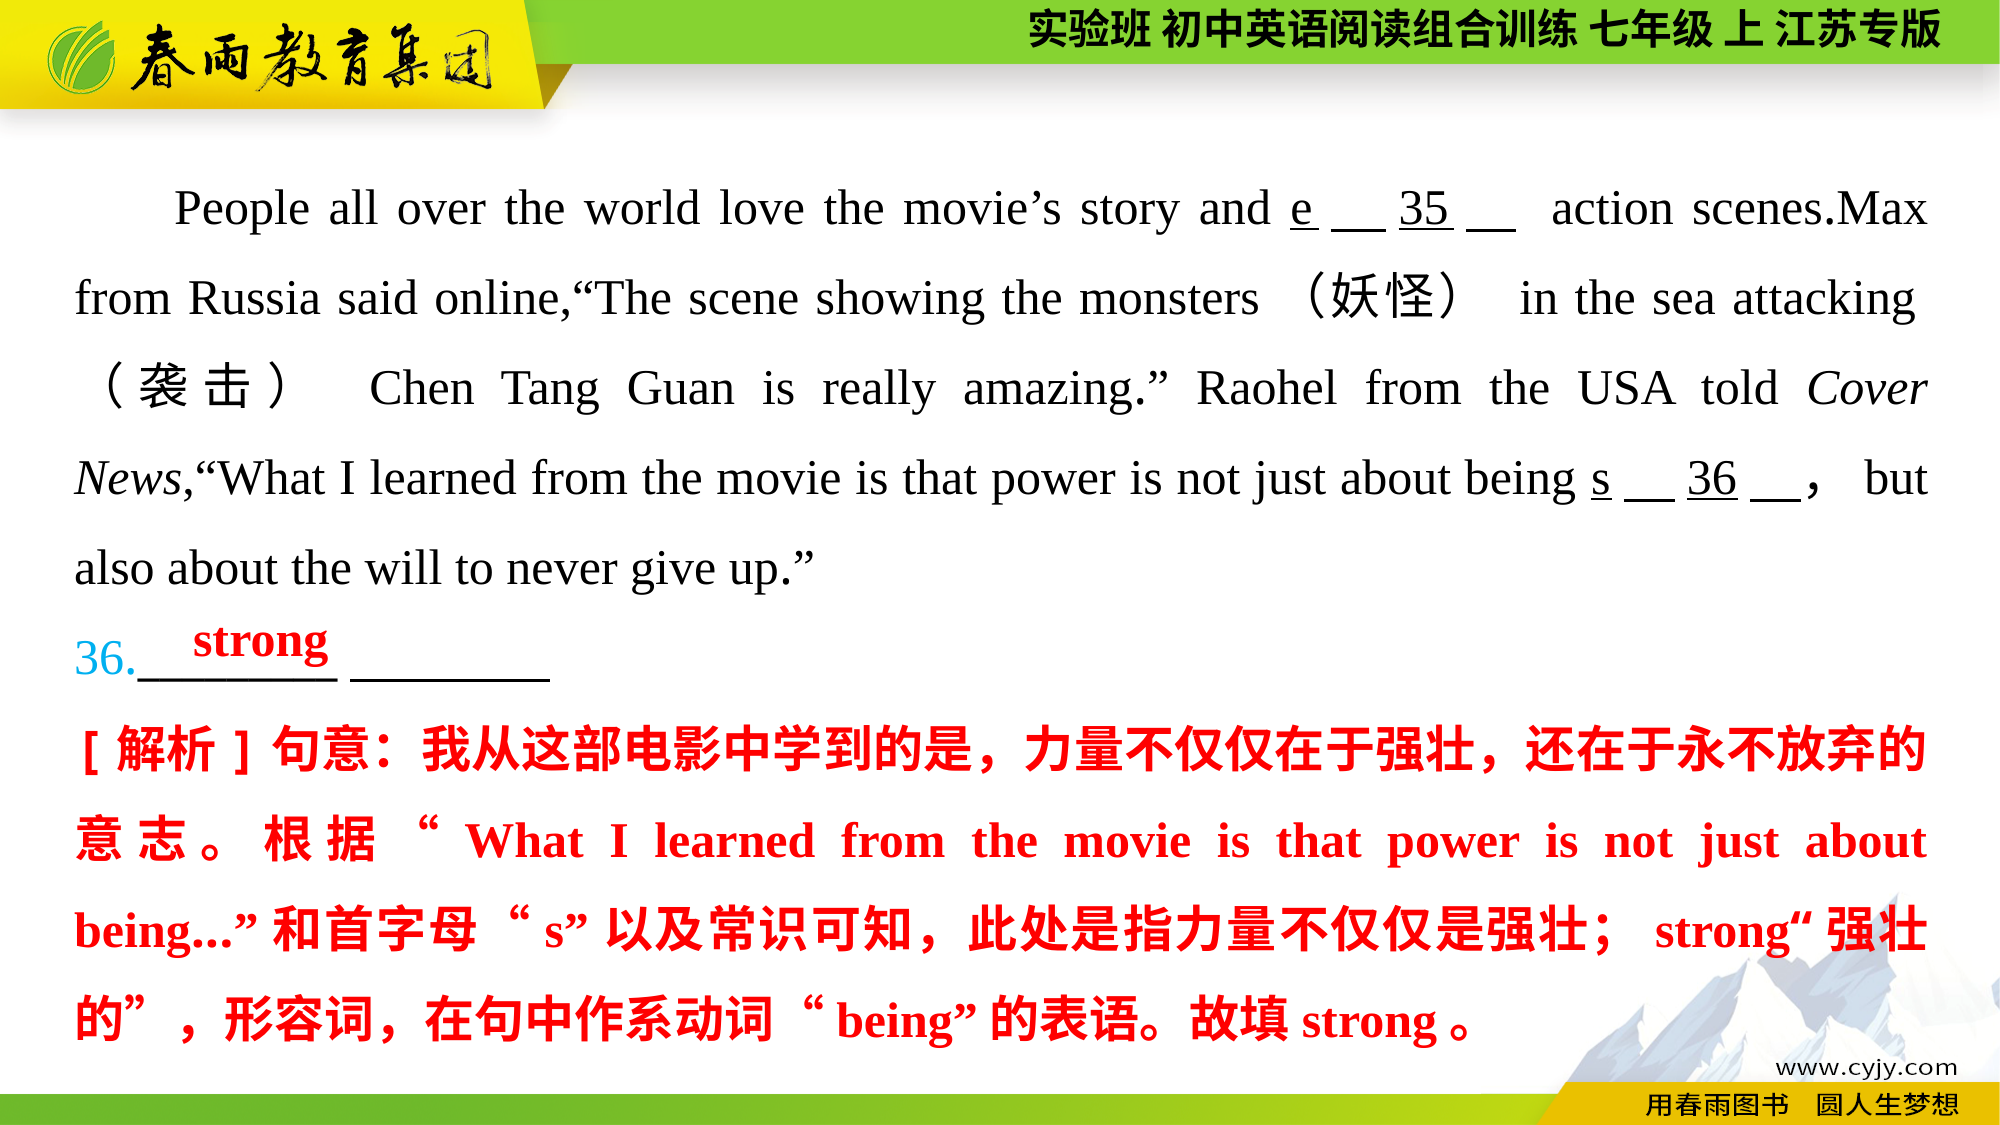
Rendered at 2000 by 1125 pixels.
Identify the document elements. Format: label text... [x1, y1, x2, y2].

list People all over the world love the movie’s story and e 35 action scenes.Max from Russia said online,“The scene showing the monsters（妖怪） in the sea attacking（袭击） Chen Tang Guan is really amazing.” Raohel from the USA told Cover News,“What I learned from the movie is that power is not just about being s 36 ，but also about the will to never give up.” 36._________ [59, 137, 1944, 679]
picture [0, 0, 2000, 1125]
text_box [解析]句意：我从这部电影中学到的是，力量不仅仅在于强壮，还在于永不放弃的意志。根据“What I learned from the movie is that power is not just about being...”和首字母“s”以及常识可知，此处是指力量不仅仅是强壮；strong“强壮的”，形容词，在句中作系动词“being”的表语。故填strong。 [59, 679, 1944, 1055]
text_box strong [165, 598, 344, 674]
